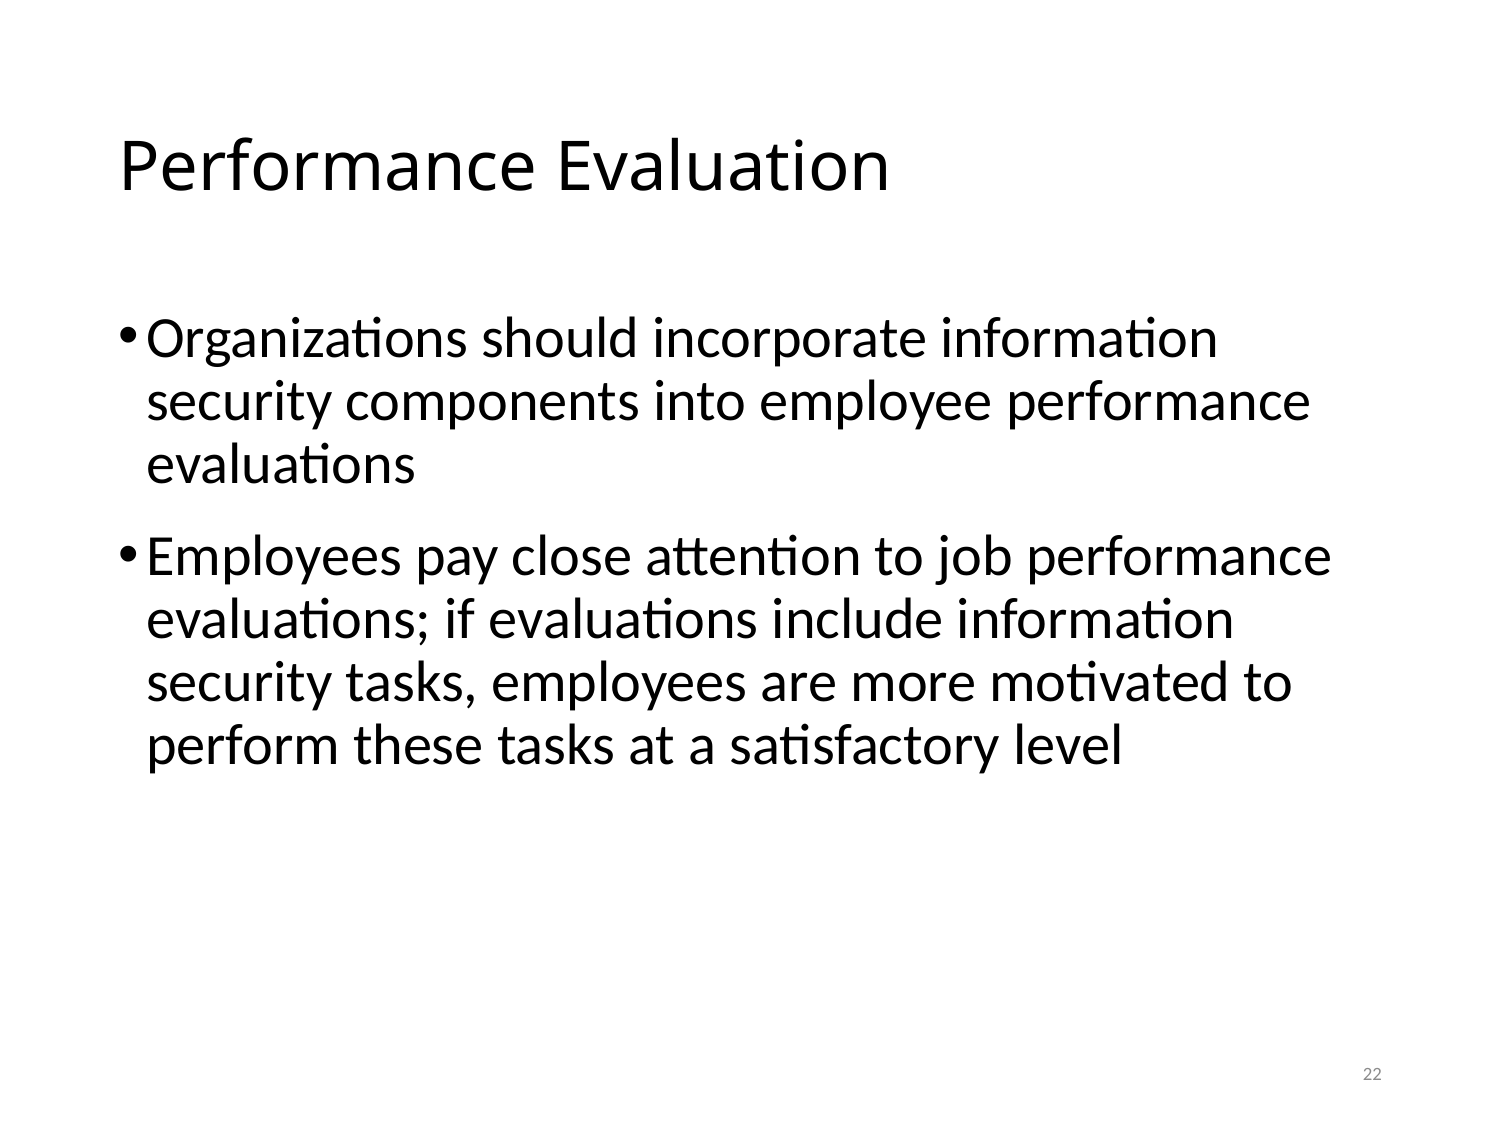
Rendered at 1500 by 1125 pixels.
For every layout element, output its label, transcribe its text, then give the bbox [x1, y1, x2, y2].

title Performance Evaluation [103, 59, 1397, 278]
slide_number 22 [1059, 1042, 1397, 1103]
list Organizations should incorporate information security components into employee performance evaluations Employees pay close attention to job performance evaluations; if evaluations include information security tasks, employees are more motivated to perform these tasks at a satisfactory level [103, 299, 1397, 1014]
